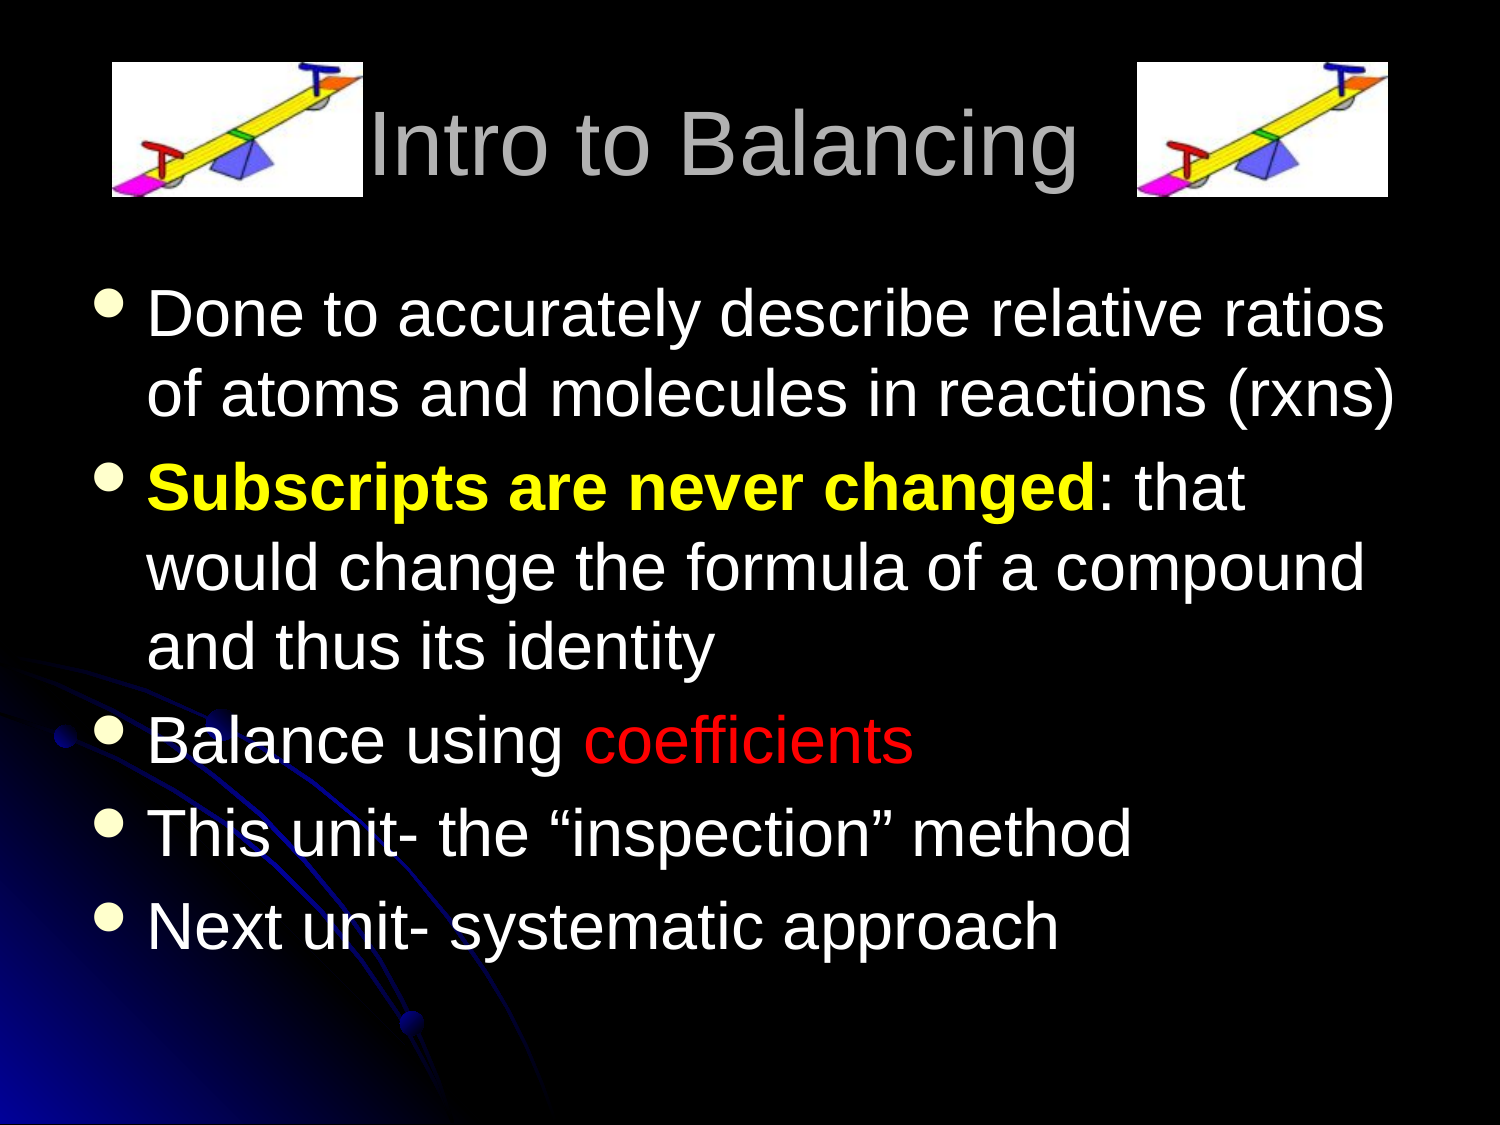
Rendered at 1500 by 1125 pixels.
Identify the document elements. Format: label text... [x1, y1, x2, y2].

picture [112, 62, 363, 198]
list Done to accurately describe relative ratios of atoms and molecules in reactions (rxns) Subscripts are never changed: that would change the formula of a compound and thus its identity Balance using coefficients This unit- the “inspection” method Next unit- systematic approach [74, 262, 1426, 1006]
picture [1137, 62, 1388, 198]
title Intro to Balancing [74, 45, 1426, 233]
